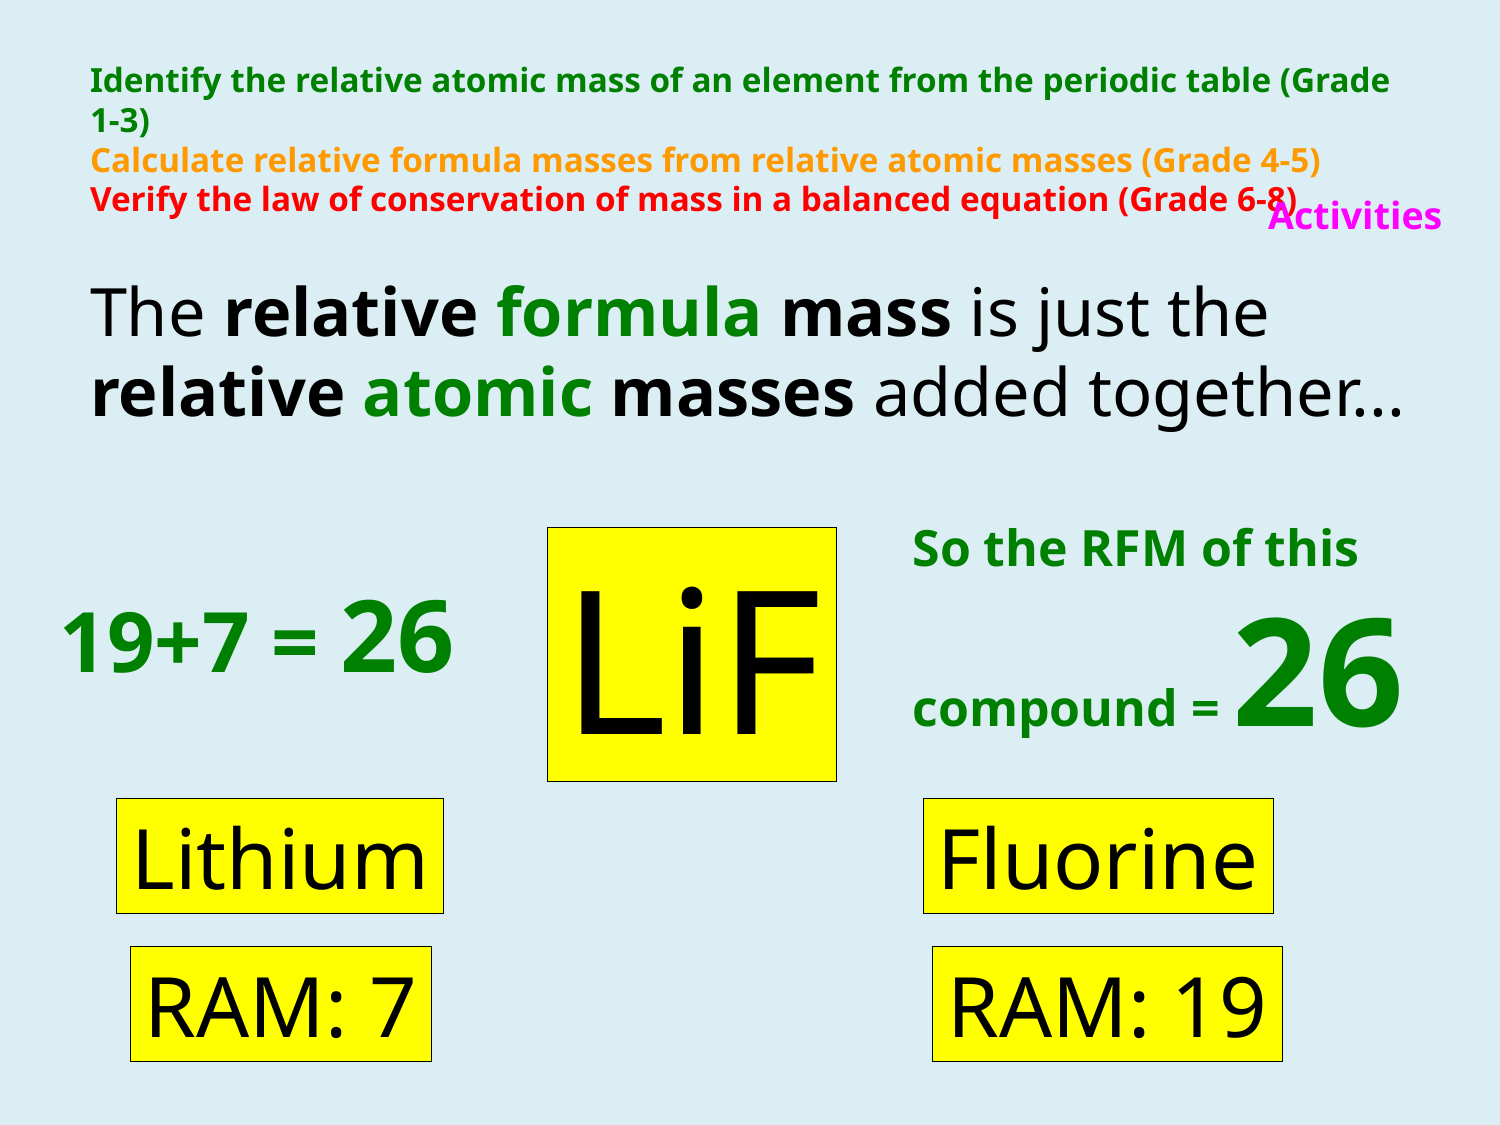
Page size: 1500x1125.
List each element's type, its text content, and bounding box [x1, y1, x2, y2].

text_box Fluorine [923, 798, 1274, 914]
list The relative formula mass is just the relative atomic masses added together... [75, 262, 1425, 1005]
text_box LiF [547, 527, 837, 782]
text_box So the RFM of this compound = 26 [897, 509, 1453, 764]
text_box RAM: 19 [932, 946, 1283, 1062]
text_box 19+7 = 26 [45, 565, 471, 701]
text_box RAM: 7 [130, 946, 432, 1062]
text_box Activities [1253, 184, 1458, 245]
text_box Lithium [116, 798, 444, 914]
title Identify the relative atomic mass of an element from the periodic table (Grade 1-3) Calculate relative formula masses from relative atomic masses (Grade 4-5) Verify the law of conservation of mass in a balanced equation (Grade 6-8) [75, 45, 1425, 233]
